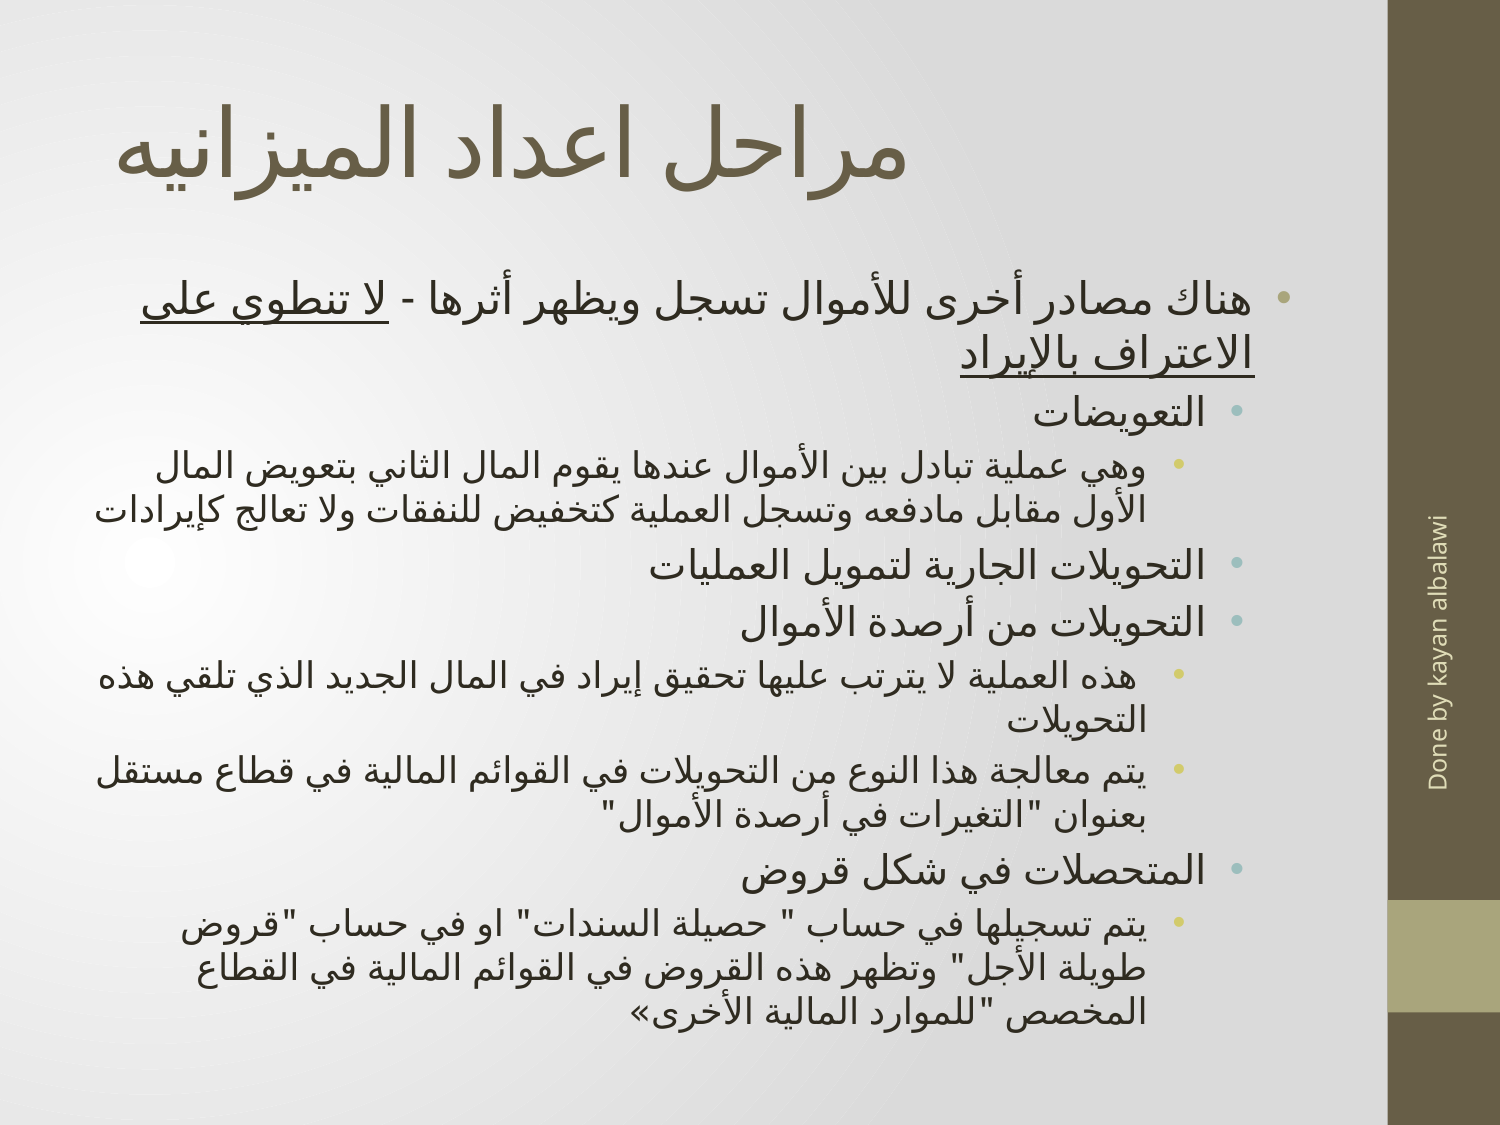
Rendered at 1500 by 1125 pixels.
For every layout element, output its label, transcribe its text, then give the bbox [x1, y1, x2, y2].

list هناك مصادر أخرى للأموال تسجل ويظهر أثرها - لا تنطوي على الاعتراف بالإيراد التعويضات وهي عملية تبادل بين الأموال عندها يقوم المال الثاني بتعويض المال الأول مقابل مادفعه وتسجل العملية كتخفيض للنفقات ولا تعالج كإيرادات التحويلات الجارية لتمويل العمليات التحويلات من أرصدة الأموال هذه العملية لا يترتب عليها تحقيق إيراد في المال الجديد الذي تلقي هذه التحويلات يتم معالجة هذا النوع من التحويلات في القوائم المالية في قطاع مستقل بعنوان "التغيرات في أرصدة الأموال" المتحصلات في شكل قروض يتم تسجيلها في حساب " حصيلة السندات" او في حساب "قروض طويلة الأجل" وتظهر هذه القروض في القوائم المالية في القطاع المخصص "للموارد المالية الأخرى» [75, 262, 1325, 1050]
footer Done by kayan albalawi [1408, 500, 1469, 889]
title مراحل اعداد الميزانيه [75, 45, 1325, 233]
